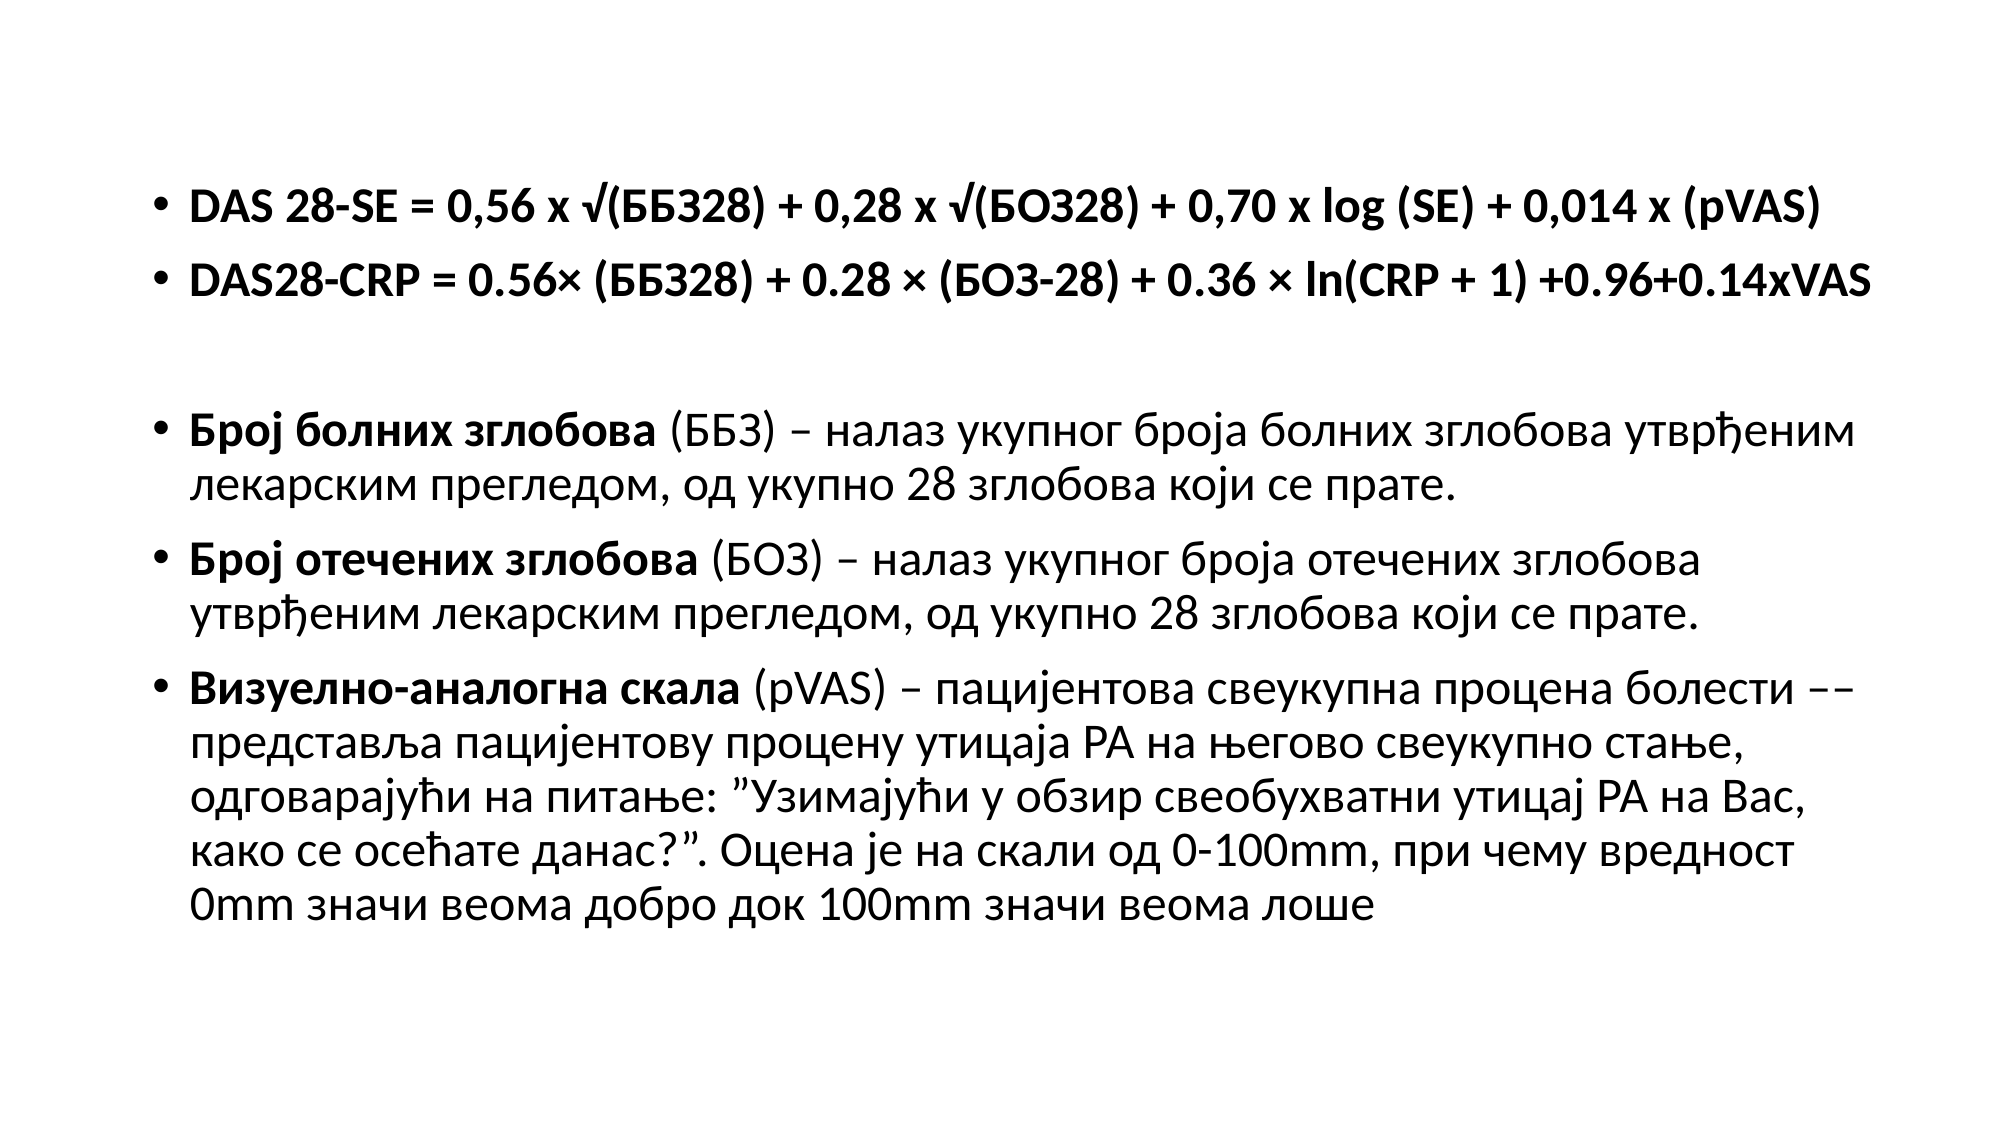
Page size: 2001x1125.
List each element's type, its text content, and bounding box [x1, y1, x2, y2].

list DAS 28-SE = 0,56 x √(ББЗ28) + 0,28 x √(БОЗ28) + 0,70 x log (SE) + 0,014 x (рVAS) DAS28-CRP = 0.56× (ББЗ28) + 0.28 × (БОЗ-28) + 0.36 × ln(CRP + 1) +0.96+0.14xVAS Број болних зглобова (ББЗ) – налаз укупног броја болних зглобова утврђеним лекарским прегледом, од укупно 28 зглобова који се прате. Број отечених зглобова (БОЗ) – налаз укупног броја отечених зглобова утврђеним лекарским прегледом, од укупно 28 зглобова који се прате. Визуелно-аналогна скала (рVAS) – пацијентова свеукупна процена болести –– представља пацијентову процену утицаја РА на његово свеукупно стање, одговарајући на питање: ”Узимајући у обзир свеобухватни утицај РА на Вас, како се осећате данас?”. Оцена је на скали од 0-100mm, при чему вредност 0mm значи веома добро док 100mm значи веома лоше [137, 171, 1899, 1014]
